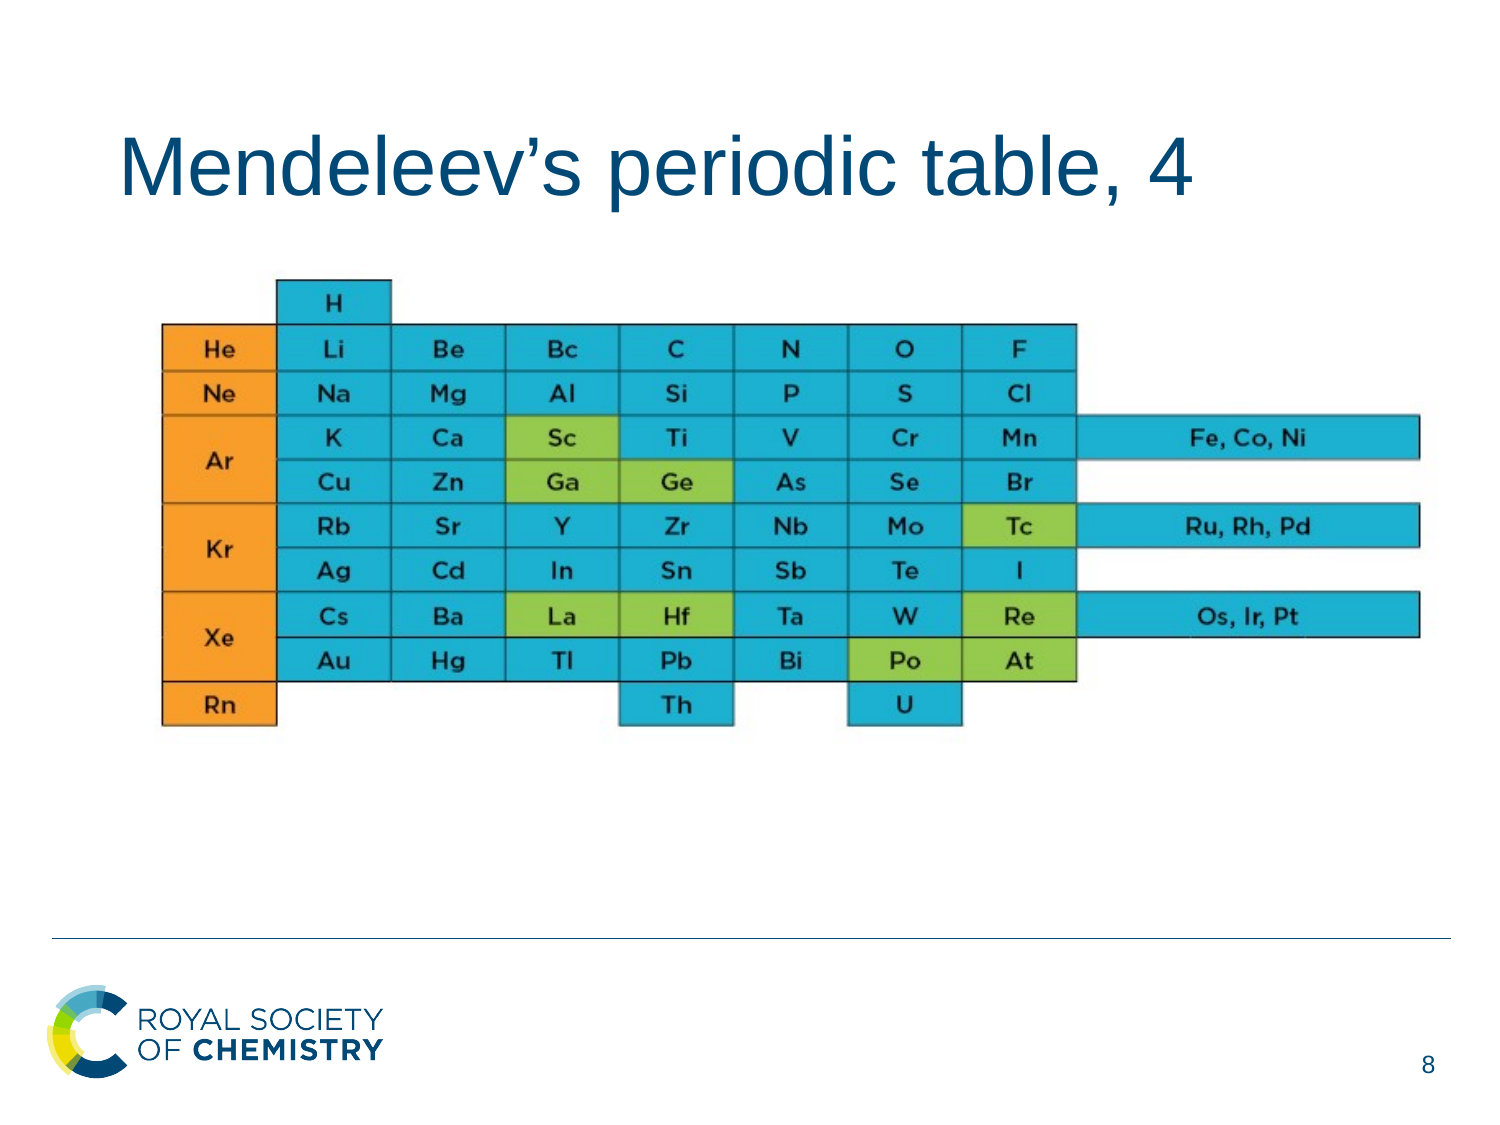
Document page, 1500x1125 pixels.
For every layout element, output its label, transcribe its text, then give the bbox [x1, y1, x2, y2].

title Mendeleev’s periodic table, 4 [103, 59, 1397, 219]
slide_number 8 [1113, 1033, 1451, 1094]
picture [0, 938, 430, 1125]
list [103, 219, 1478, 763]
